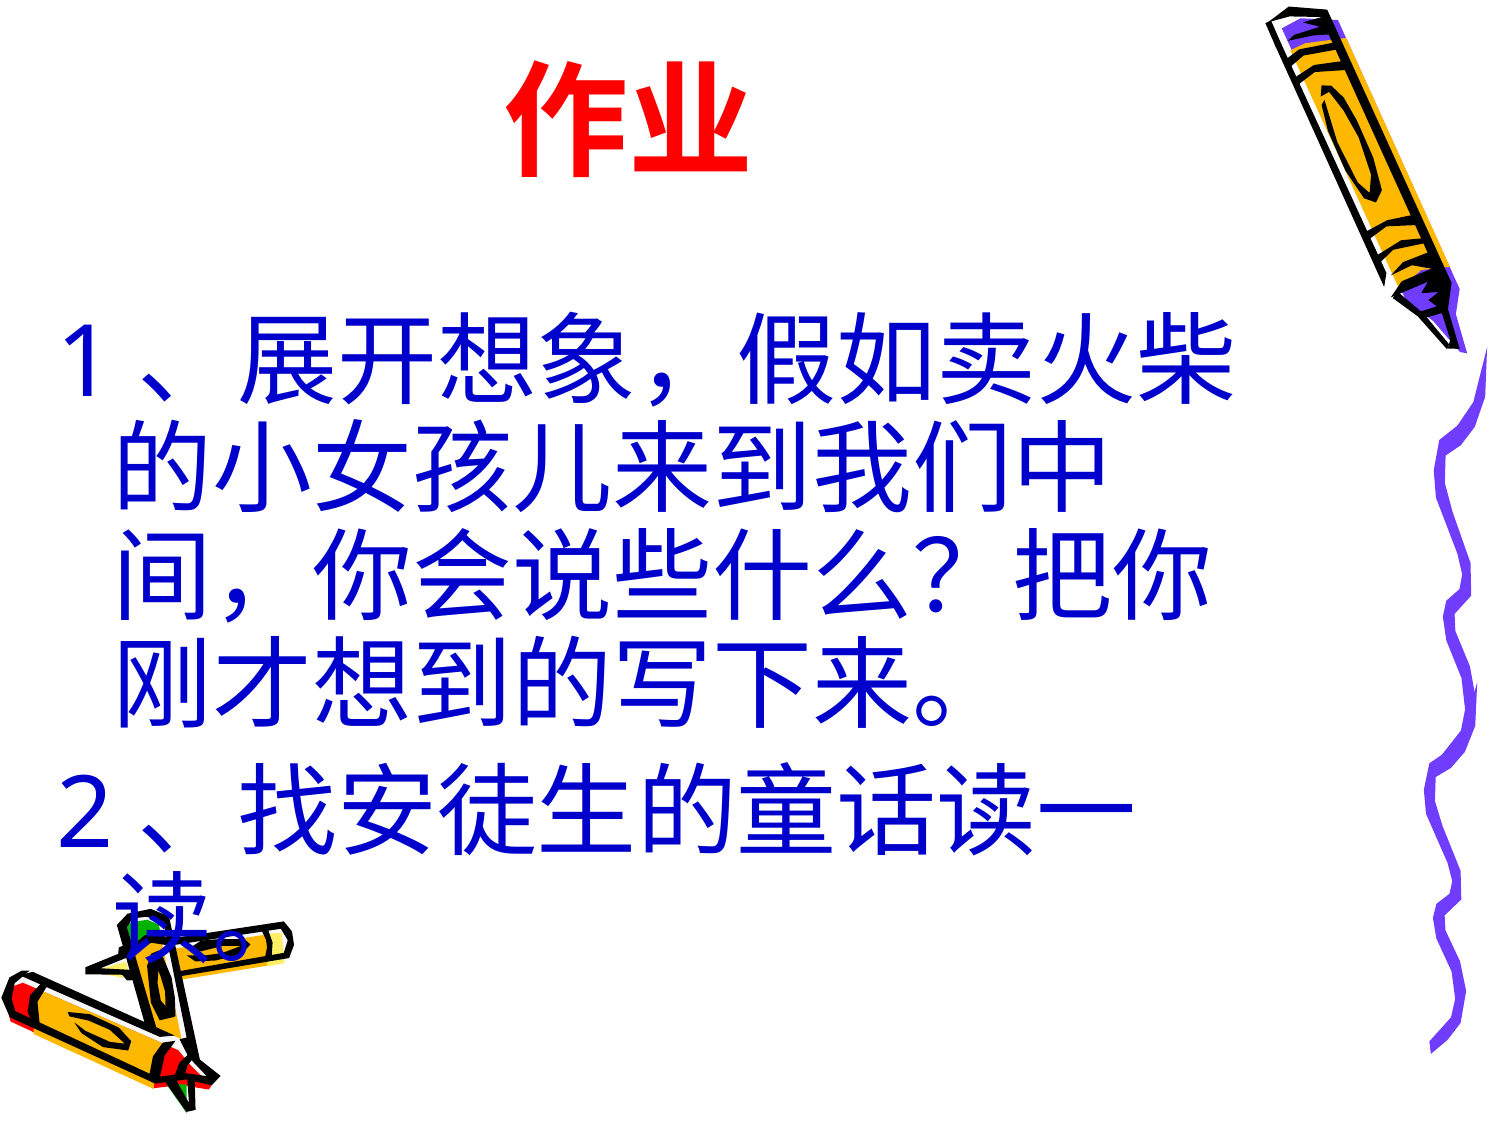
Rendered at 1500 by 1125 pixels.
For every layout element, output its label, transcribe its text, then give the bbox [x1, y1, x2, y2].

list 1、展开想象，假如卖火柴的小女孩儿来到我们中间，你会说些什么？把你刚才想到的写下来。 2、找安徒生的童话读一读。 [41, 302, 1304, 903]
title 作业 [64, 0, 1192, 199]
